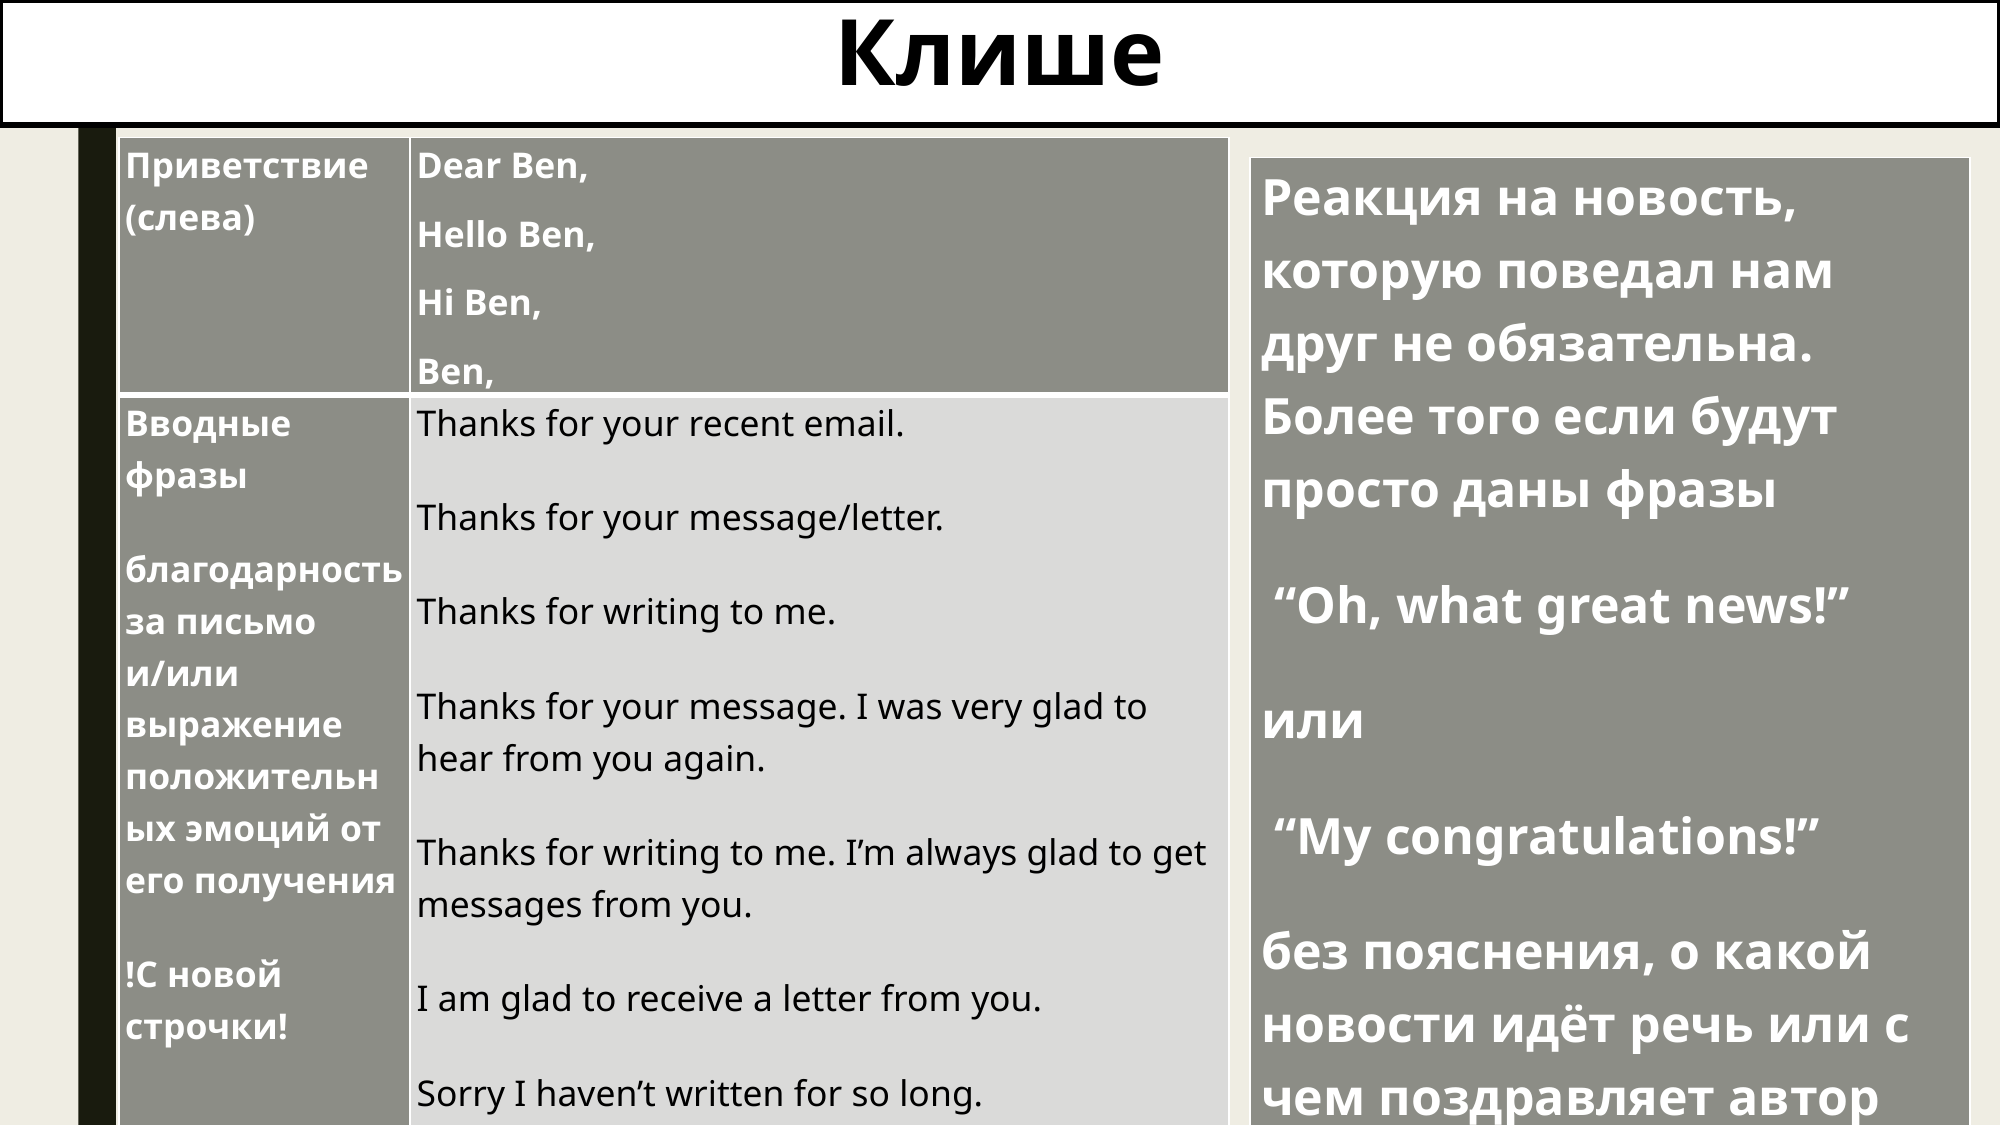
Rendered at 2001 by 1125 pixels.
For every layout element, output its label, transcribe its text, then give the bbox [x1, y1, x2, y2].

table_cell Вводные фразы благодарность за письмо и/или выражение положительных эмоций от его получения !С новой строчки! [120, 398, 409, 1125]
table_header Приветствие (слева) [120, 138, 409, 392]
title Клише [0, 0, 2000, 128]
table_header Dear Ben, Hello Ben, Hi Ben, Ben, [411, 138, 1228, 392]
table_cell Thanks for your recent email. Thanks for your message/letter. Thanks for writing to me. Thanks for your message. I was very glad to hear from you again. Thanks for writing to me. I’m always glad to get messages from you. I am glad to receive a letter from you. Sorry I haven’t written for so long. It was great to hear from you! [411, 398, 1228, 1125]
table_header Реакция на новость, которую поведал нам друг не обязательна. Более того если будут просто даны фразы “Oh, what great news!” или “My congratulations!” без пояснения, о какой новости идёт речь или с чем поздравляет автор ответного письма, то будет нарушение по логике. [1251, 158, 1969, 1125]
